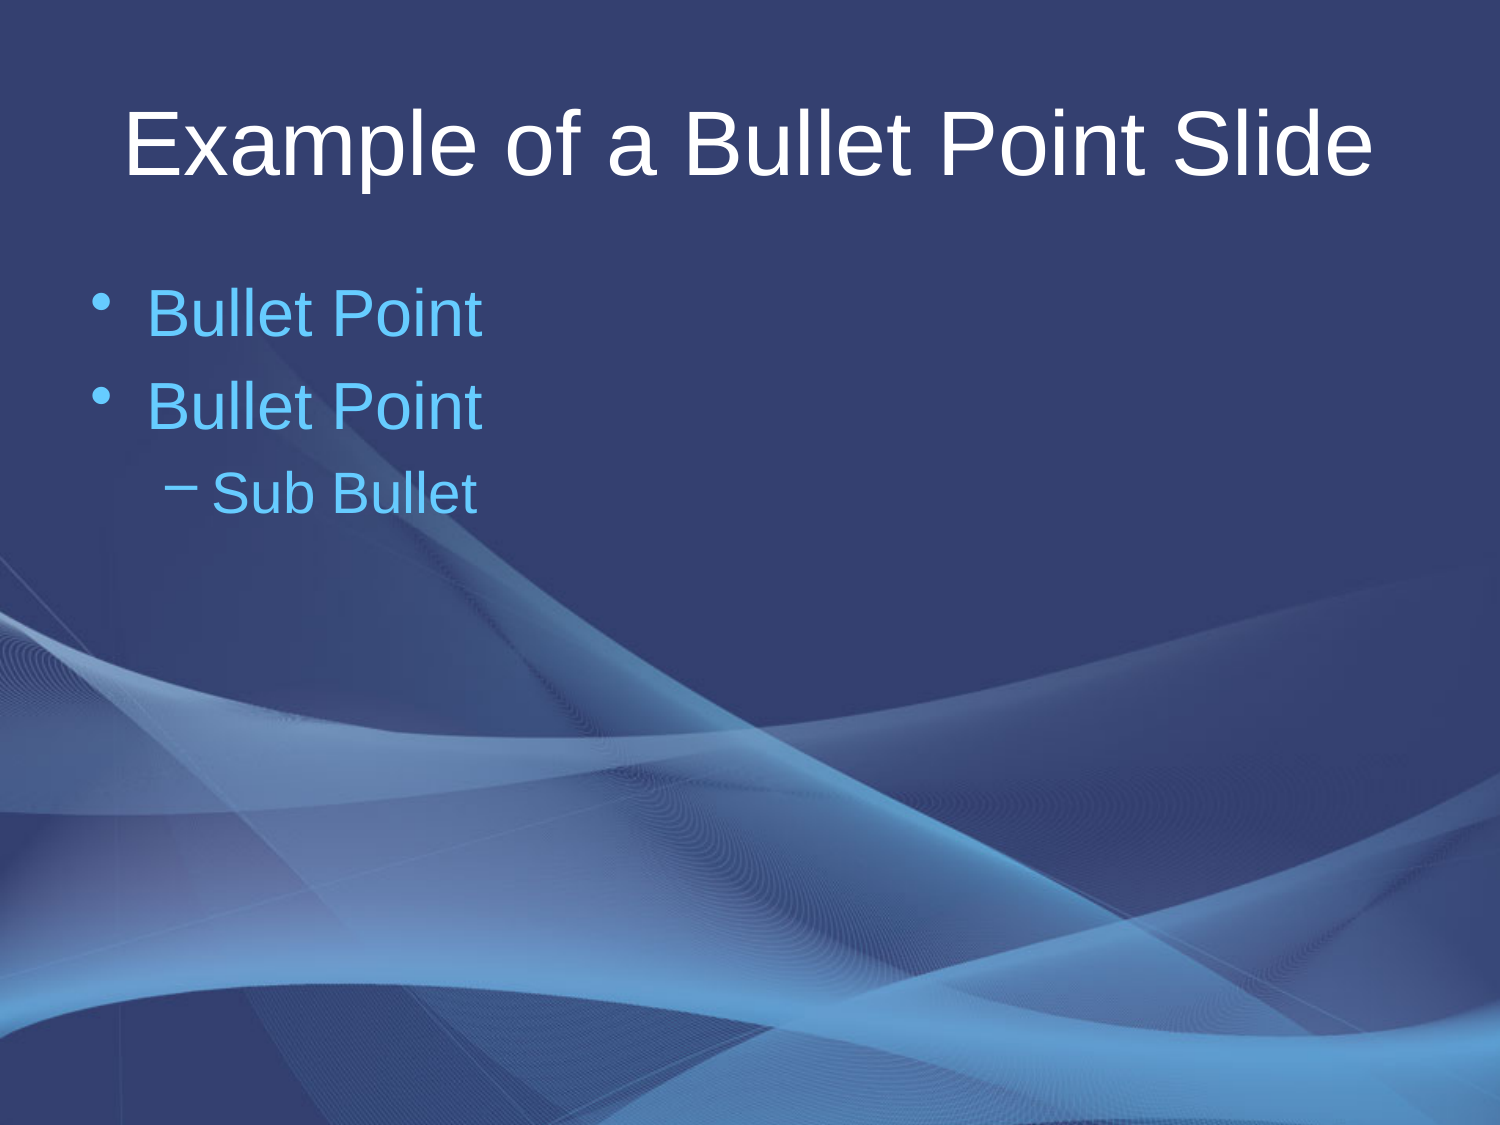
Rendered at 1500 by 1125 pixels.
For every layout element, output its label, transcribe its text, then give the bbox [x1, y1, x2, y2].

list Bullet Point Bullet Point Sub Bullet [75, 262, 1425, 870]
title Example of a Bullet Point Slide [75, 45, 1425, 233]
picture [0, 0, 1500, 1125]
